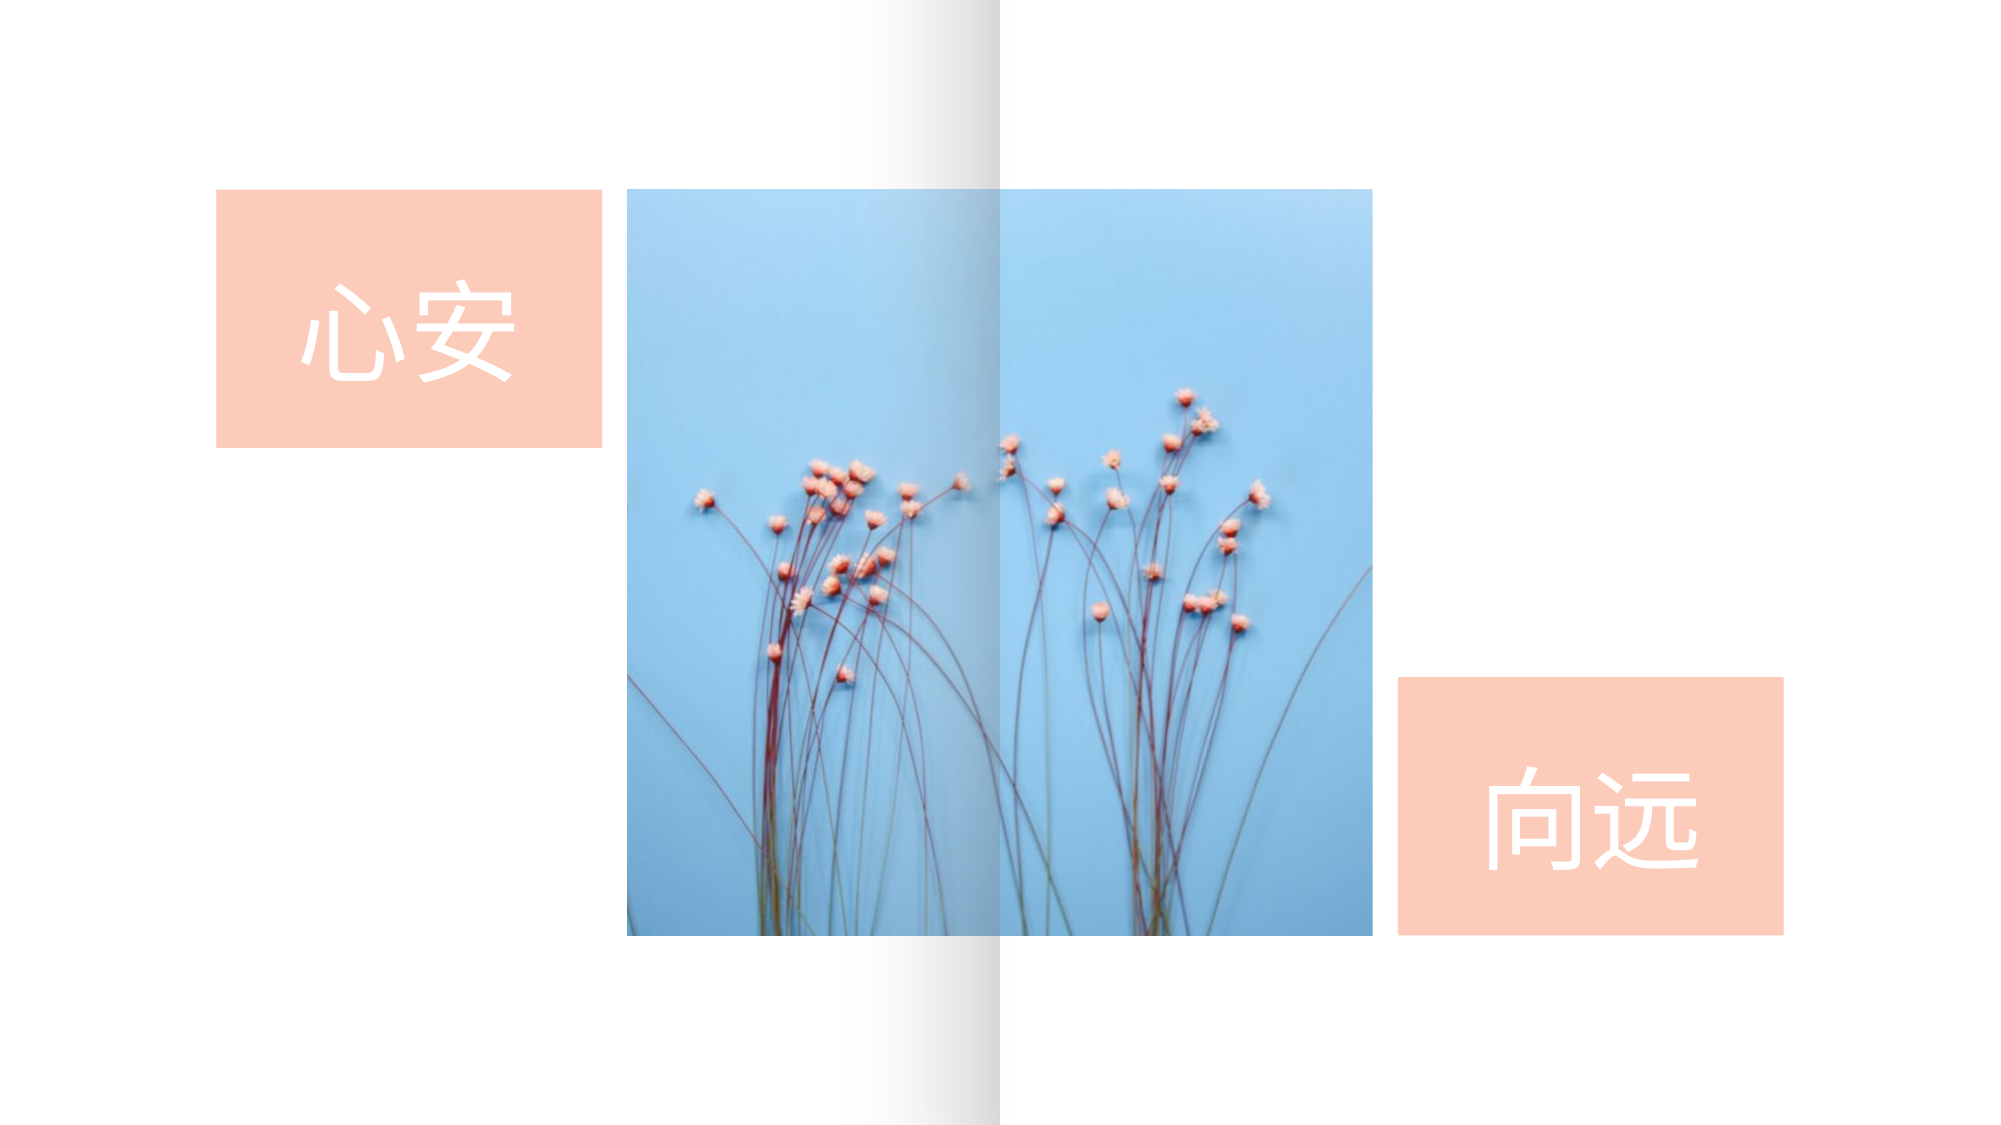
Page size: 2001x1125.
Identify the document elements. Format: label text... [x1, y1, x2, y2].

picture [627, 189, 1373, 936]
text_box [0, 0, 1000, 1125]
text_box 向远 [1463, 741, 1719, 892]
text_box [1397, 676, 1785, 936]
